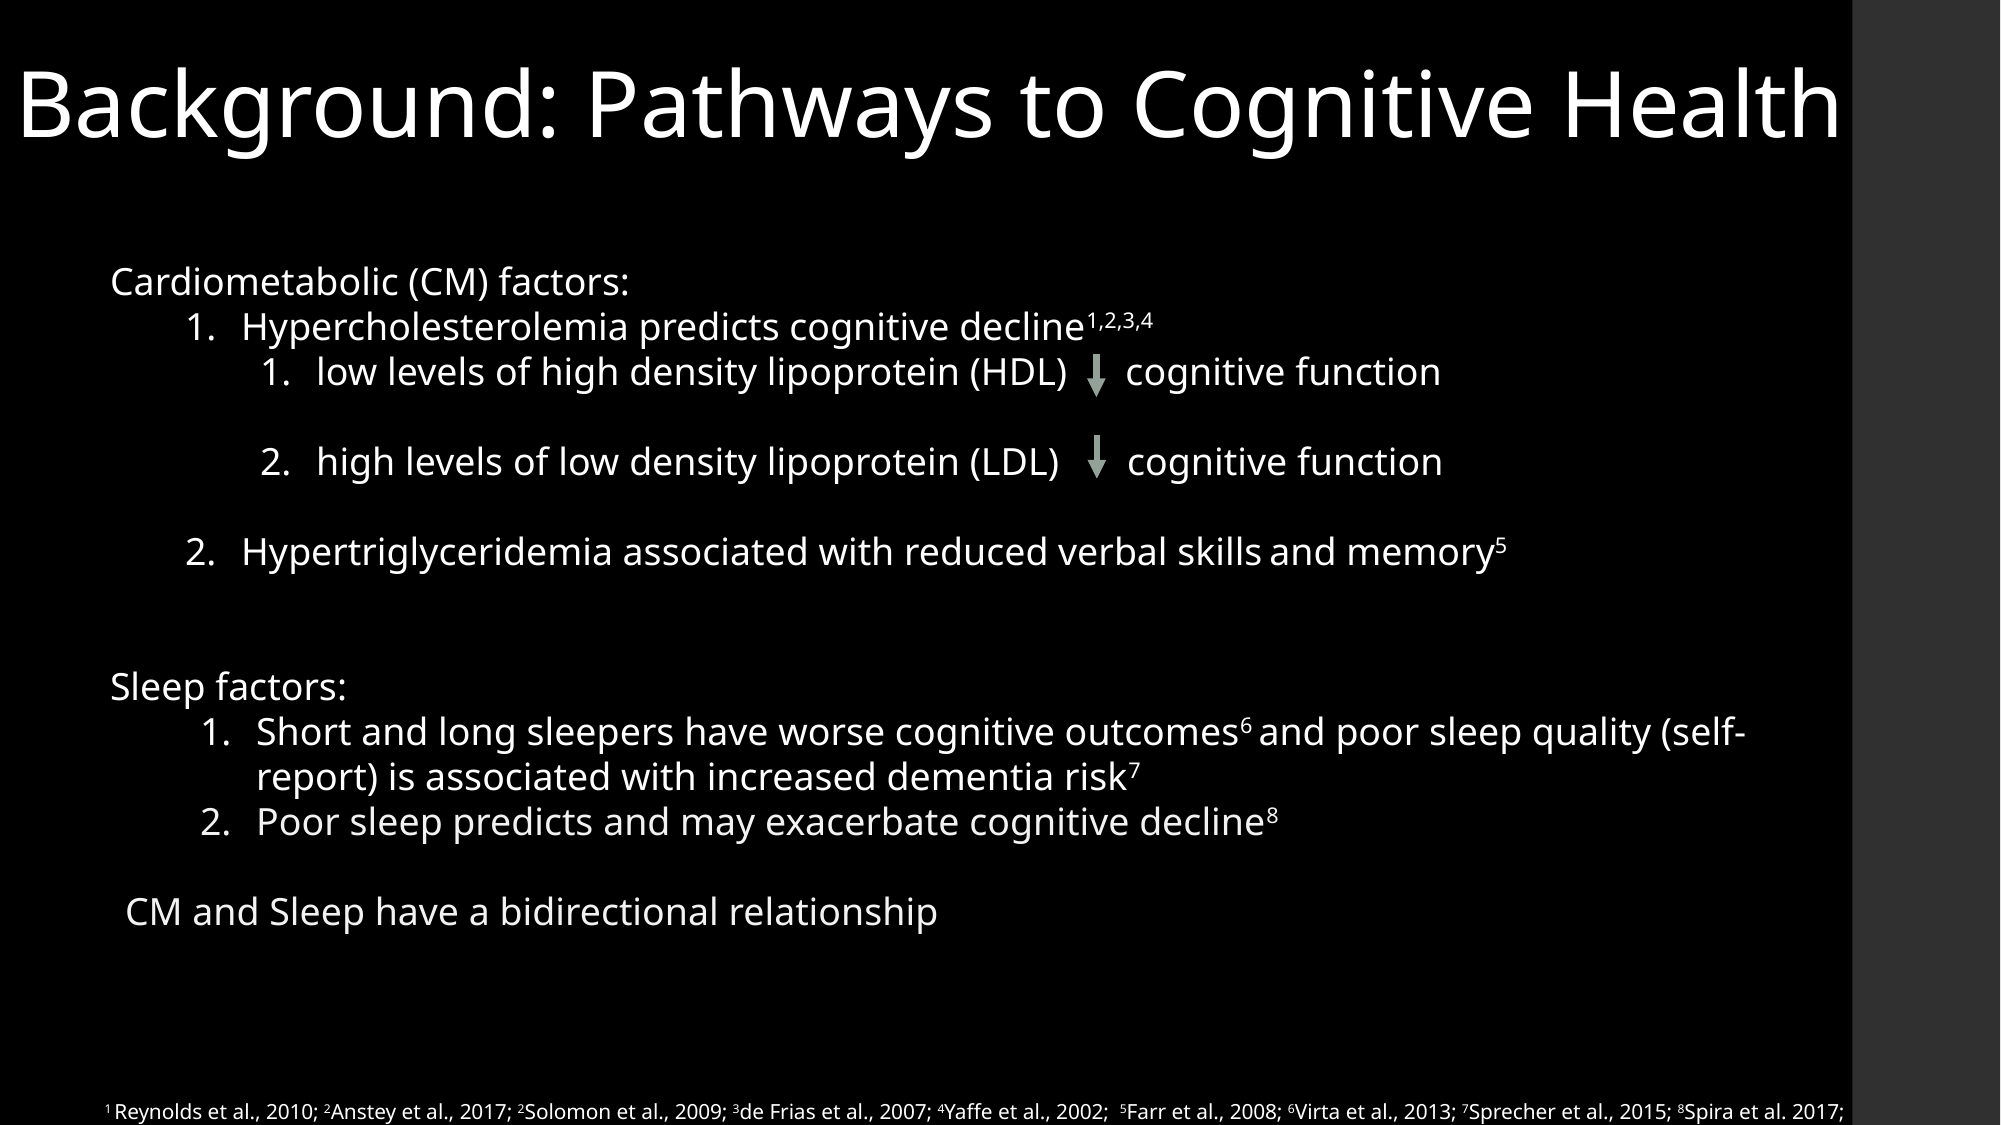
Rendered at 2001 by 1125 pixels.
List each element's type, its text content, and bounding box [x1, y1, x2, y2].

text_box Cardiometabolic (CM) factors: Hypercholesterolemia predicts cognitive decline1,2,3,4 low levels of high density lipoprotein (HDL) cognitive function high levels of low density lipoprotein (LDL) cognitive function Hypertriglyceridemia associated with reduced verbal skills and memory5 Sleep factors: Short and long sleepers have worse cognitive outcomes6 and poor sleep quality (self-report) is associated with increased dementia risk7 Poor sleep predicts and may exacerbate cognitive decline8 CM and Sleep have a bidirectional relationship [95, 250, 1836, 1091]
title Background: Pathways to Cognitive Health [0, 0, 1931, 217]
text_box 1 Reynolds et al., 2010; 2Anstey et al., 2017; 2Solomon et al., 2009; 3de Frias et al., 2007; 4Yaffe et al., 2002; 5Farr et al., 2008; 6Virta et al., 2013; 7Sprecher et al., 2015; 8Spira et al. 2017; [0, 1091, 1860, 1125]
